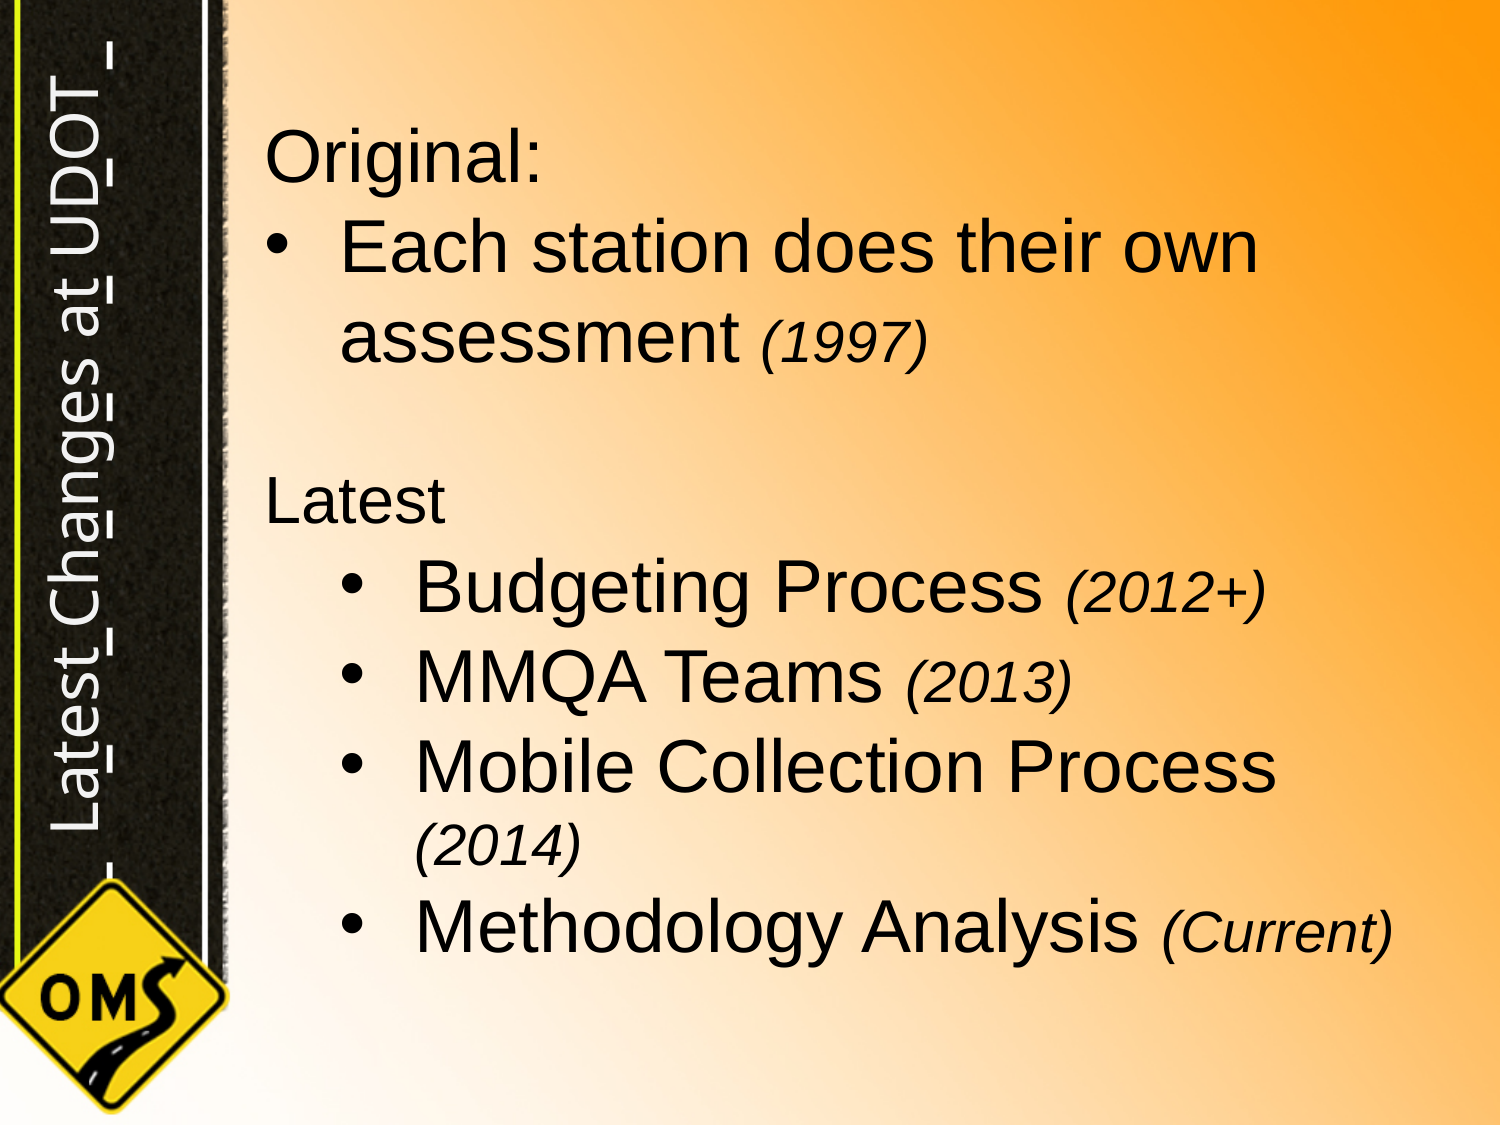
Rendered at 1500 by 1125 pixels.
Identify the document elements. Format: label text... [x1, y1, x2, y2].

text_box Original: Each station does their own assessment (1997) Latest Budgeting Process (2012+) MMQA Teams (2013) Mobile Collection Process (2014) Methodology Analysis (Current) [249, 99, 1413, 975]
picture [0, 0, 1500, 1125]
text_box Latest Changes at UDOT [24, 37, 120, 876]
